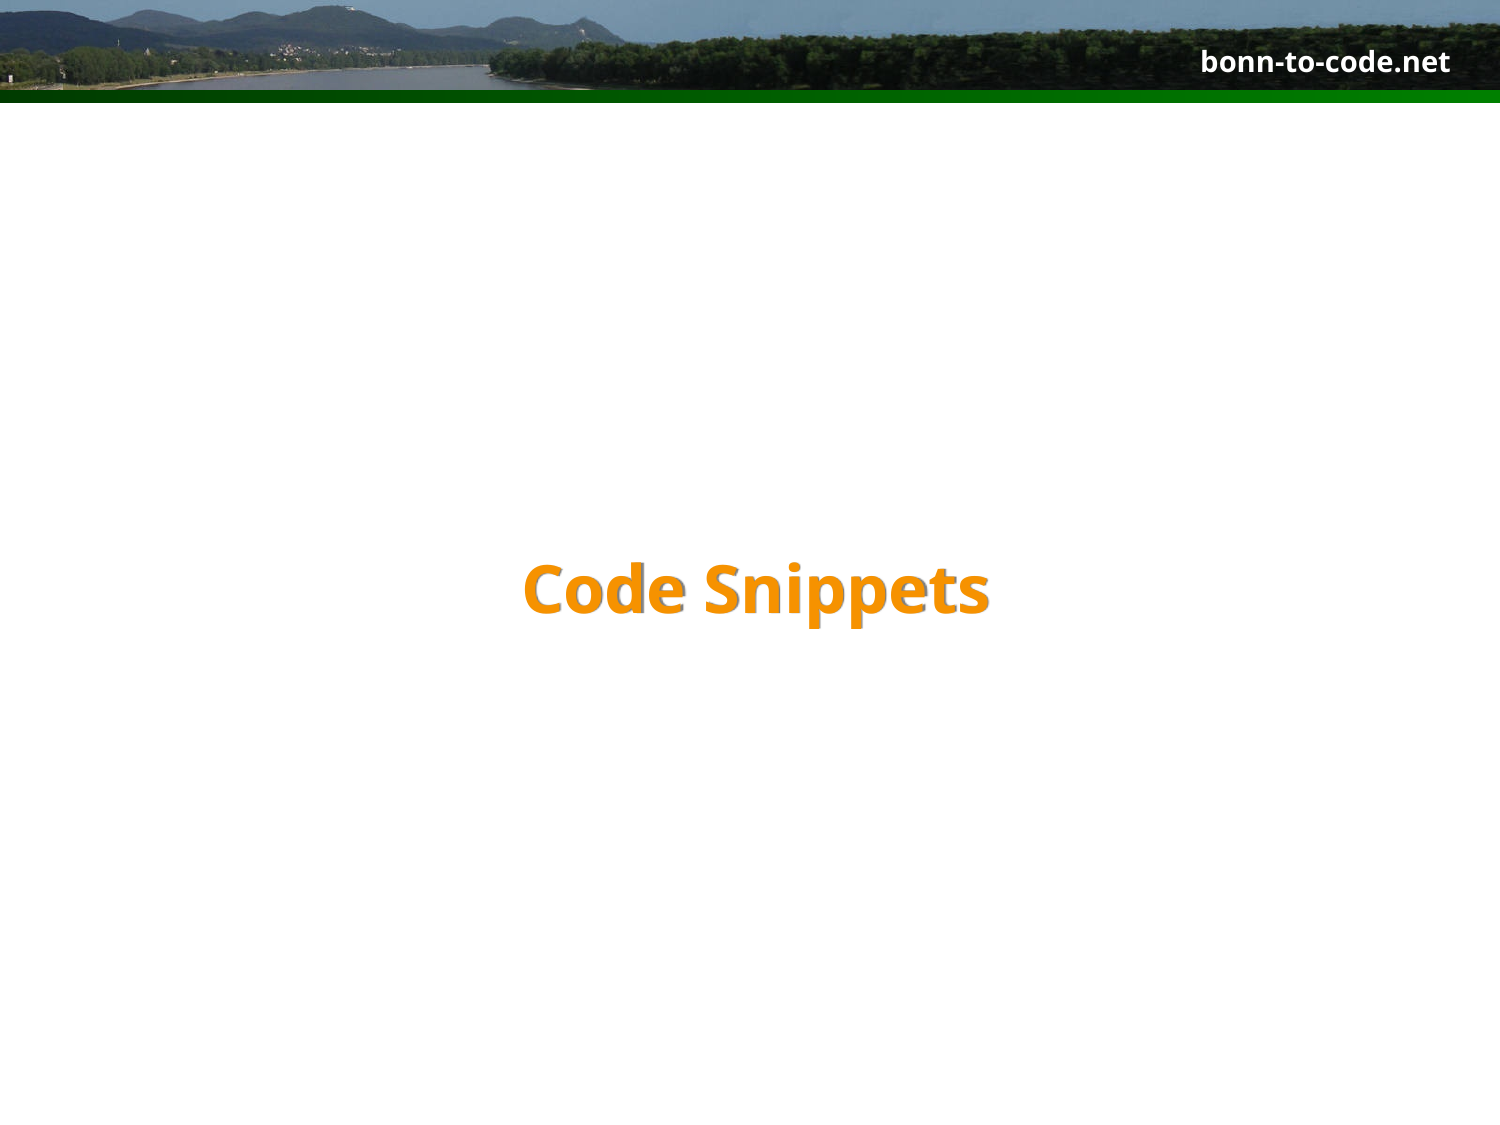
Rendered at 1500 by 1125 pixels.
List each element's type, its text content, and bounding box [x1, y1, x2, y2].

picture [0, 0, 1500, 90]
title Code Snippets [118, 538, 1394, 658]
